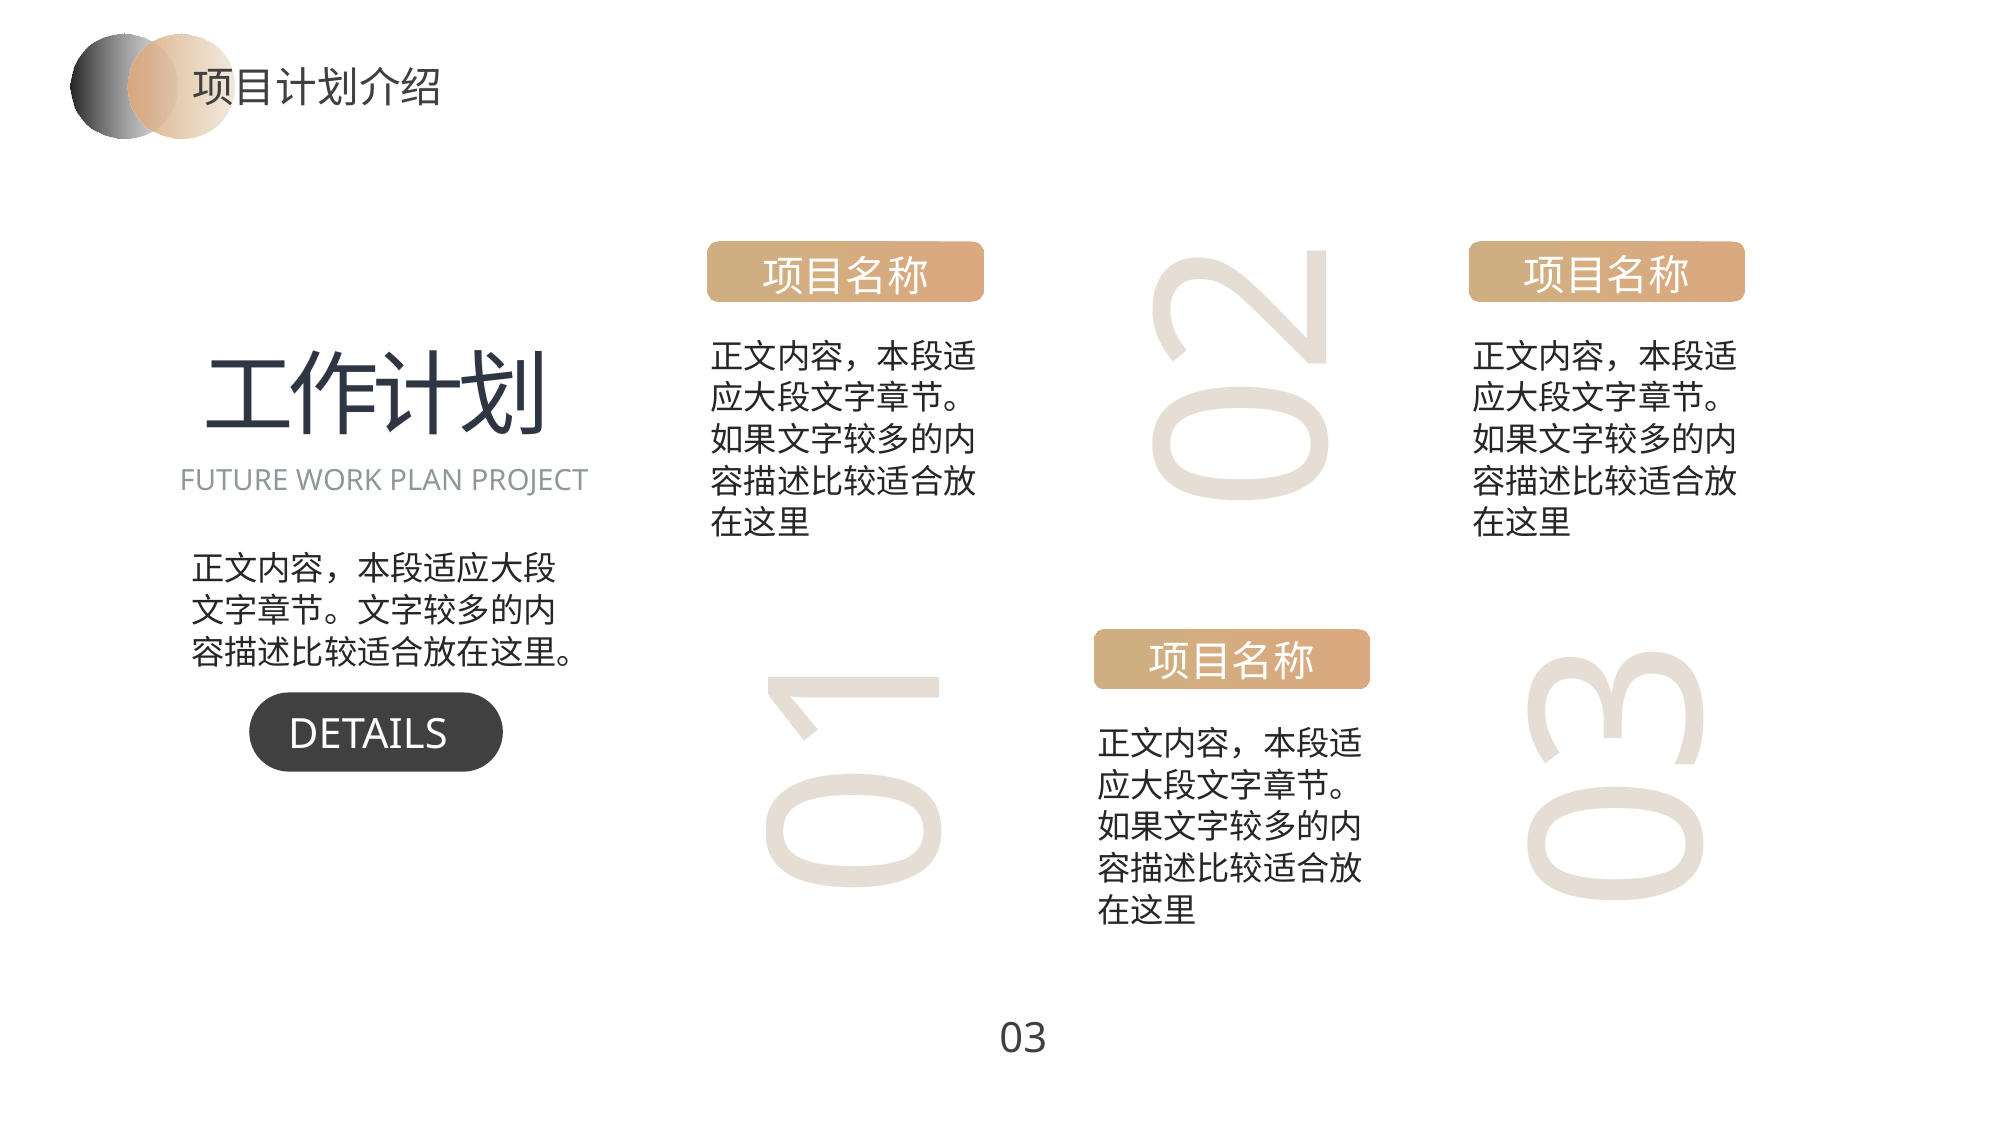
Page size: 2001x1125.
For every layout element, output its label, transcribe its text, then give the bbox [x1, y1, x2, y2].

text_box [69, 32, 152, 140]
text_box 03 [984, 1003, 1077, 1069]
text_box 项目计划介绍 [177, 53, 712, 118]
text_box [126, 32, 225, 140]
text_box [148, 328, 621, 772]
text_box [1079, 218, 1385, 939]
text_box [1454, 241, 1760, 933]
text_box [692, 241, 999, 920]
